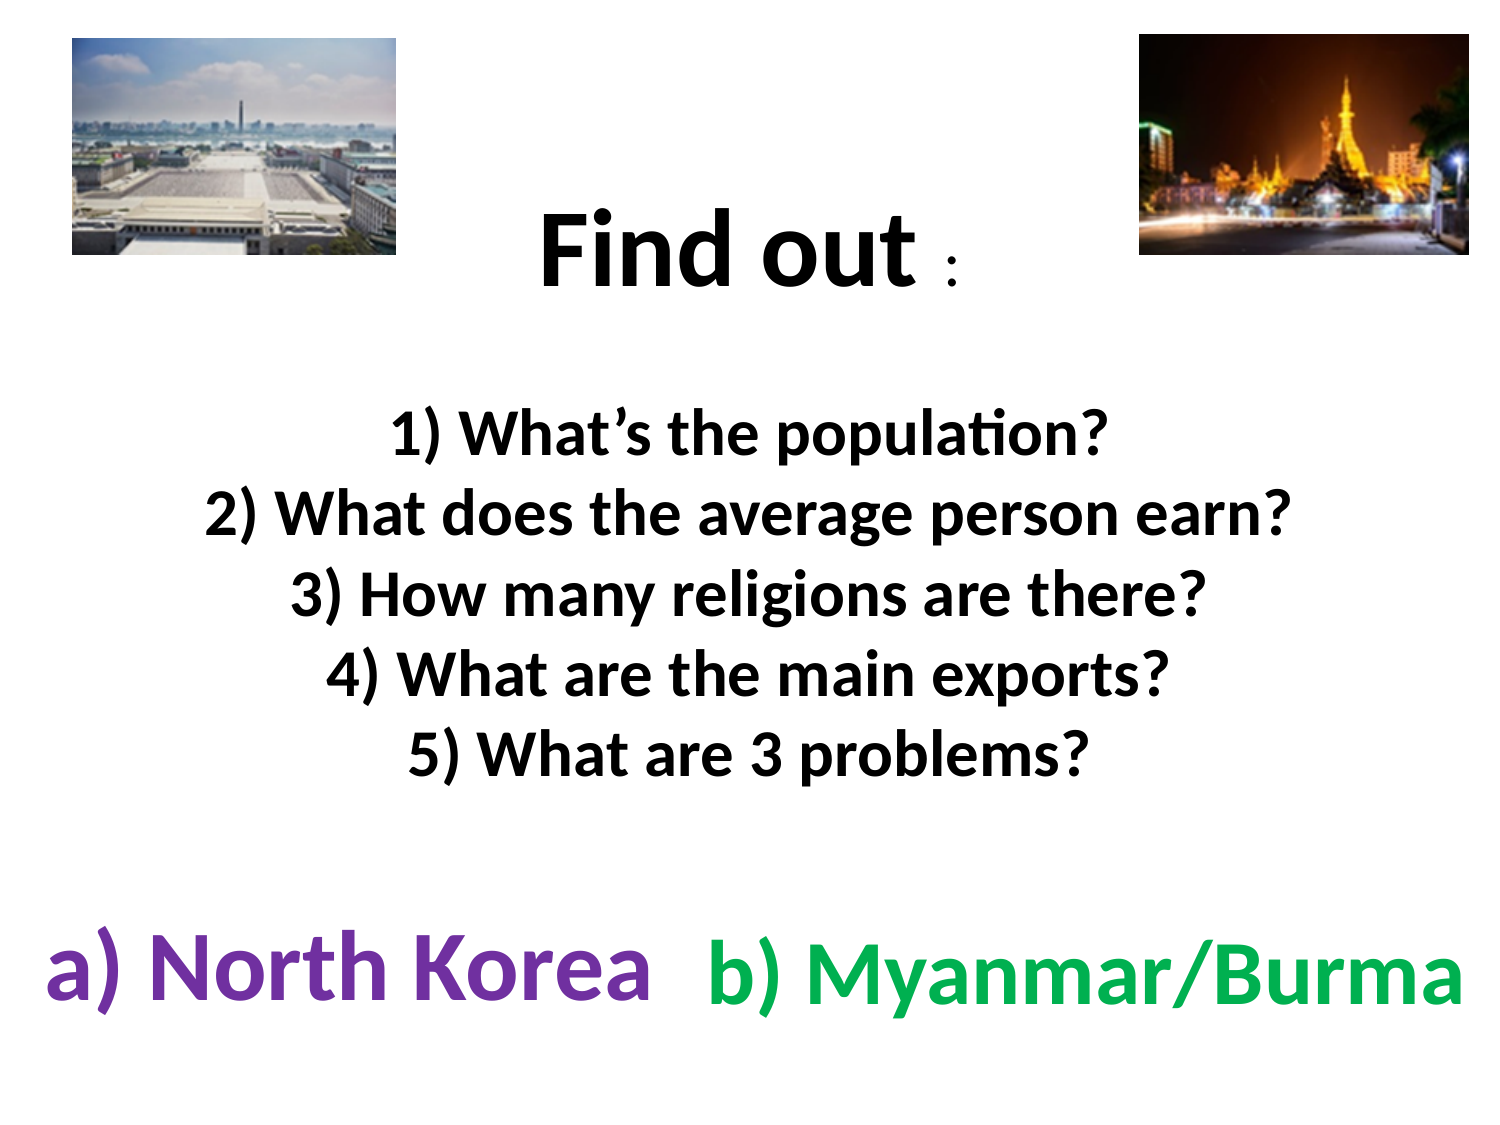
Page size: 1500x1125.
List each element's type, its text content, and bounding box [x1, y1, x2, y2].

list a) North Korea [29, 893, 680, 1083]
list b) Myanmar/Burma [690, 905, 1483, 1083]
picture [72, 38, 396, 255]
picture [1139, 34, 1469, 255]
title Find out : 1) What’s the population? 2) What does the average person earn? 3) How many religions are there? 4) What are the main exports? 5) What are 3 problems? [41, 30, 1459, 882]
